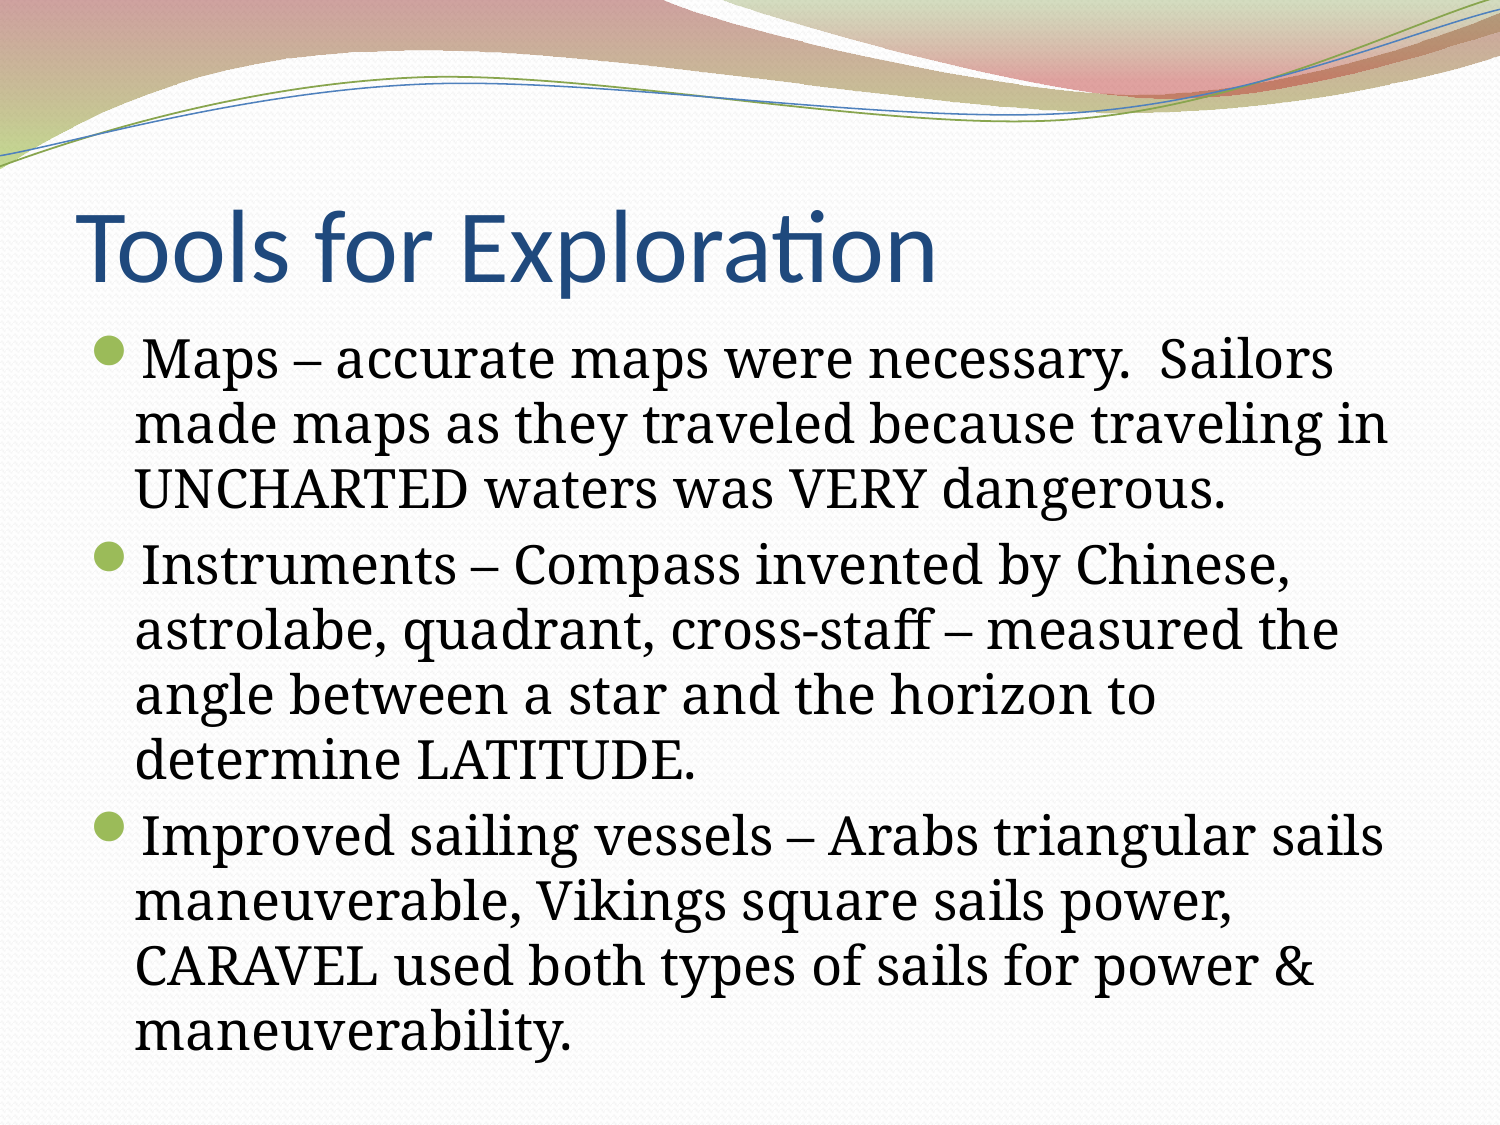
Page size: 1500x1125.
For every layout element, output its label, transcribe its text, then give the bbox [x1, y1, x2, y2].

list Maps – accurate maps were necessary. Sailors made maps as they traveled because traveling in UNCHARTED waters was VERY dangerous. Instruments – Compass invented by Chinese, astrolabe, quadrant, cross-staff – measured the angle between a star and the horizon to determine LATITUDE. Improved sailing vessels – Arabs triangular sails maneuverable, Vikings square sails power, CARAVEL used both types of sails for power & maneuverability. [75, 317, 1425, 1038]
title Tools for Exploration [75, 115, 1425, 303]
